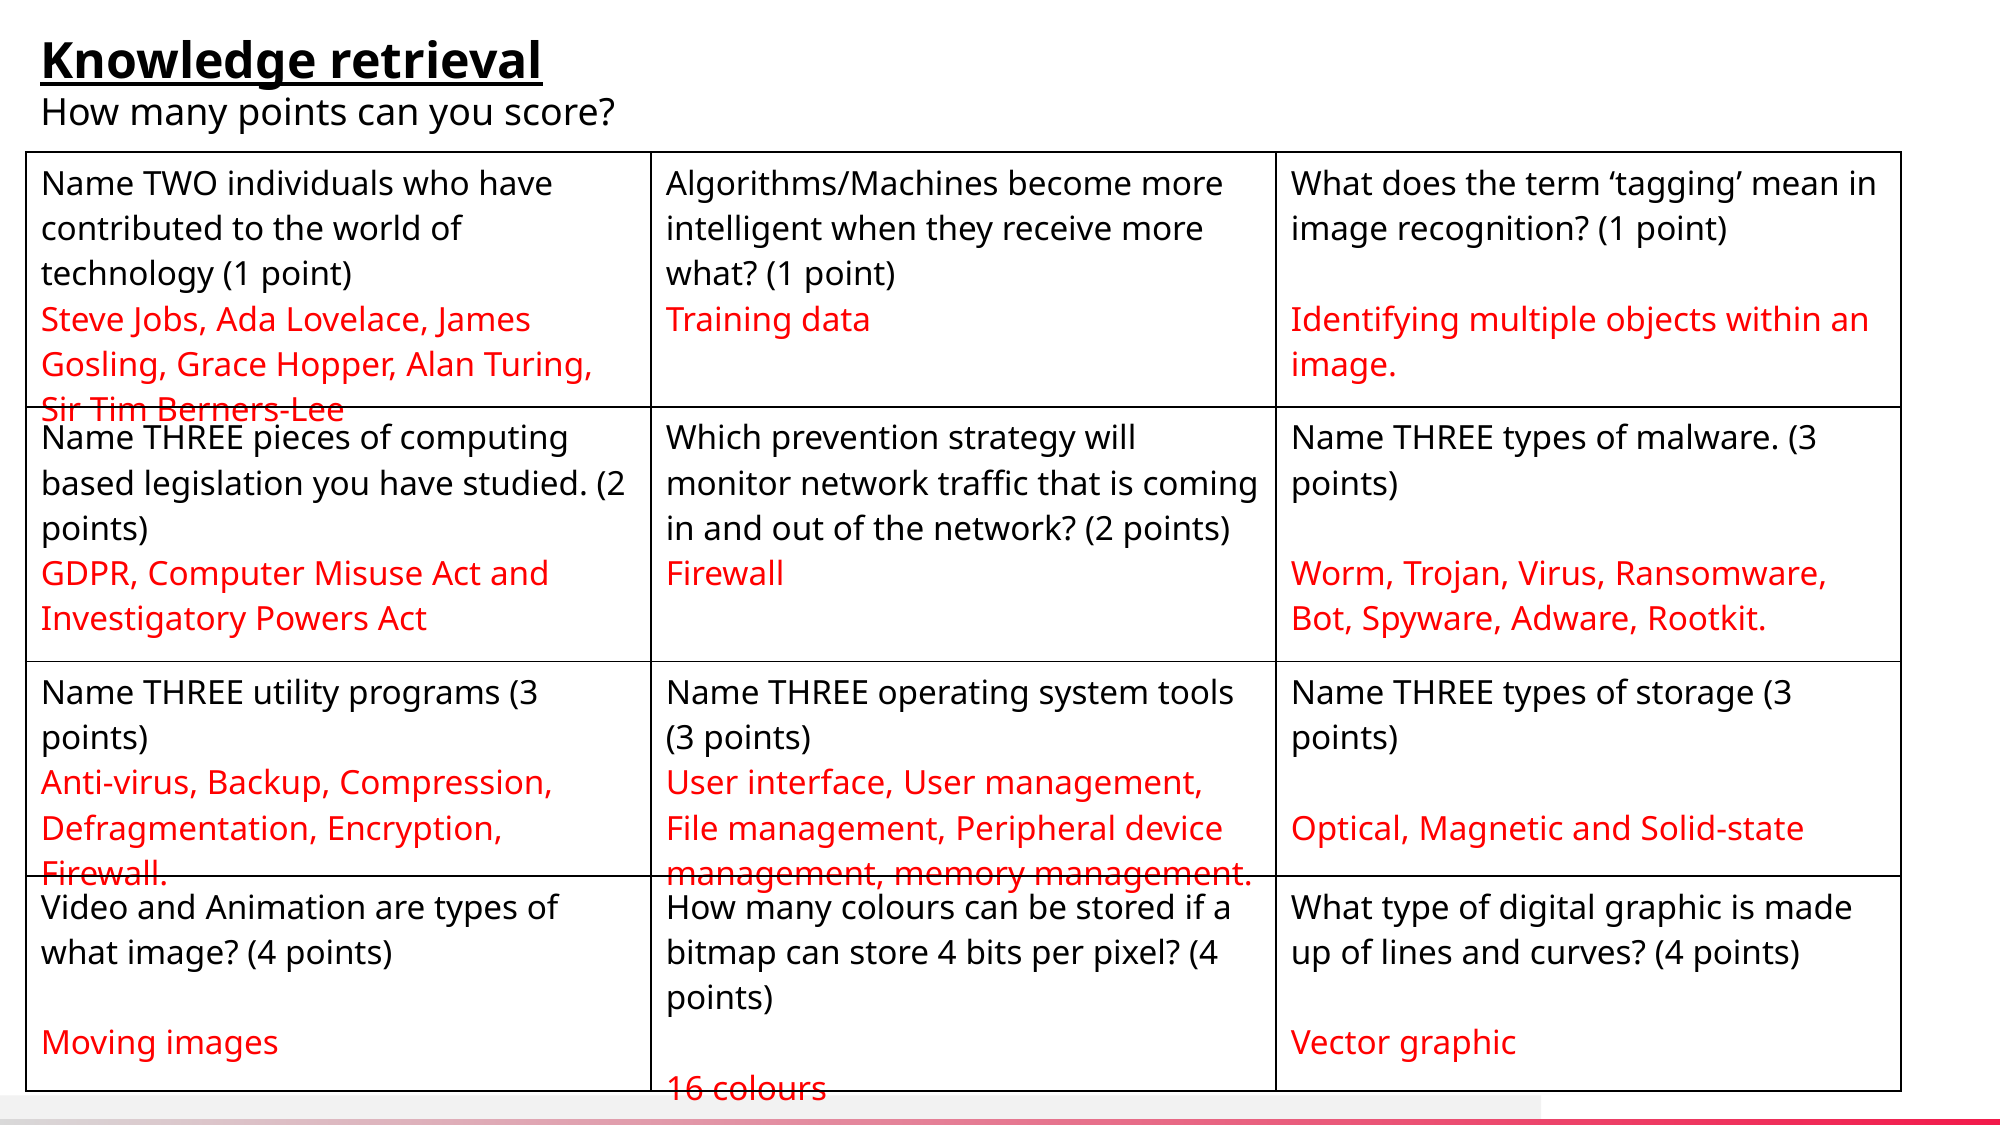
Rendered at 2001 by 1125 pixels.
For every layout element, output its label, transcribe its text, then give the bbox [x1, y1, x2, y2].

table_header Name TWO individuals who have contributed to the world of technology (1 point) Steve Jobs, Ada Lovelace, James Gosling, Grace Hopper, Alan Turing, Sir Tim Berners-Lee [27, 153, 650, 406]
table_header What does the term ‘tagging’ mean in image recognition? (1 point) Identifying multiple objects within an image. [1277, 153, 1900, 406]
table_cell Name THREE pieces of computing based legislation you have studied. (2 points) GDPR, Computer Misuse Act and Investigatory Powers Act [27, 408, 650, 661]
table_cell How many colours can be stored if a bitmap can store 4 bits per pixel? (4 points) 16 colours [652, 877, 1275, 1090]
table_cell Name THREE types of storage (3 points) Optical, Magnetic and Solid-state [1277, 662, 1900, 875]
table_cell Name THREE utility programs (3 points) Anti-virus, Backup, Compression, Defragmentation, Encryption, Firewall. [27, 662, 650, 875]
table_cell Name THREE operating system tools (3 points) User interface, User management, File management, Peripheral device management, memory management. [652, 662, 1275, 875]
table_cell What type of digital graphic is made up of lines and curves? (4 points) Vector graphic [1277, 877, 1900, 1090]
table_cell Video and Animation are types of what image? (4 points) Moving images [27, 877, 650, 1090]
table_cell Which prevention strategy will monitor network traffic that is coming in and out of the network? (2 points) Firewall [652, 408, 1275, 661]
table_cell Name THREE types of malware. (3 points) Worm, Trojan, Virus, Ransomware, Bot, Spyware, Adware, Rootkit. [1277, 408, 1900, 661]
table_header Algorithms/Machines become more intelligent when they receive more what? (1 point) Training data [652, 153, 1275, 406]
text_box Knowledge retrieval How many points can you score? [25, 21, 1095, 141]
